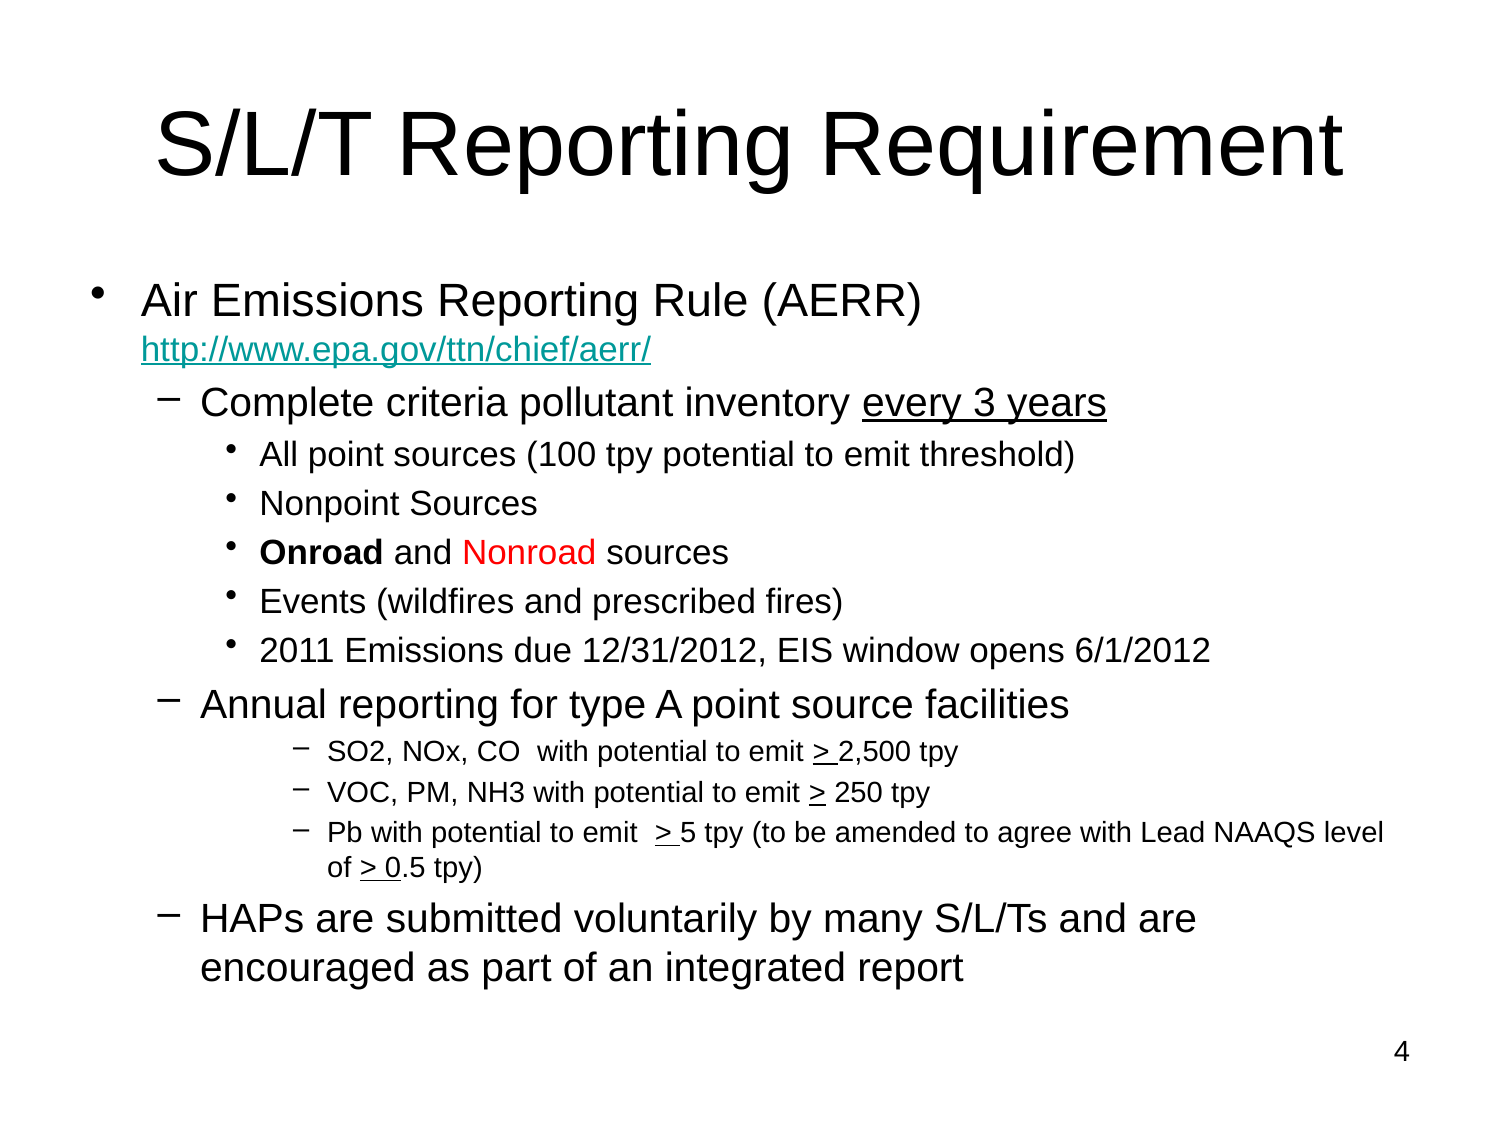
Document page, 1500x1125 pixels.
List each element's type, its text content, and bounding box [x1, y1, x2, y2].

list Air Emissions Reporting Rule (AERR) http://www.epa.gov/ttn/chief/aerr/ Complete criteria pollutant inventory every 3 years All point sources (100 tpy potential to emit threshold) Nonpoint Sources Onroad and Nonroad sources Events (wildfires and prescribed fires) 2011 Emissions due 12/31/2012, EIS window opens 6/1/2012 Annual reporting for type A point source facilities SO2, NOx, CO with potential to emit > 2,500 tpy VOC, PM, NH3 with potential to emit > 250 tpy Pb with potential to emit > 5 tpy (to be amended to agree with Lead NAAQS level of > 0.5 tpy) HAPs are submitted voluntarily by many S/L/Ts and are encouraged as part of an integrated report [74, 262, 1426, 1006]
slide_number 4 [1074, 1024, 1426, 1103]
title S/L/T Reporting Requirement [74, 44, 1426, 233]
